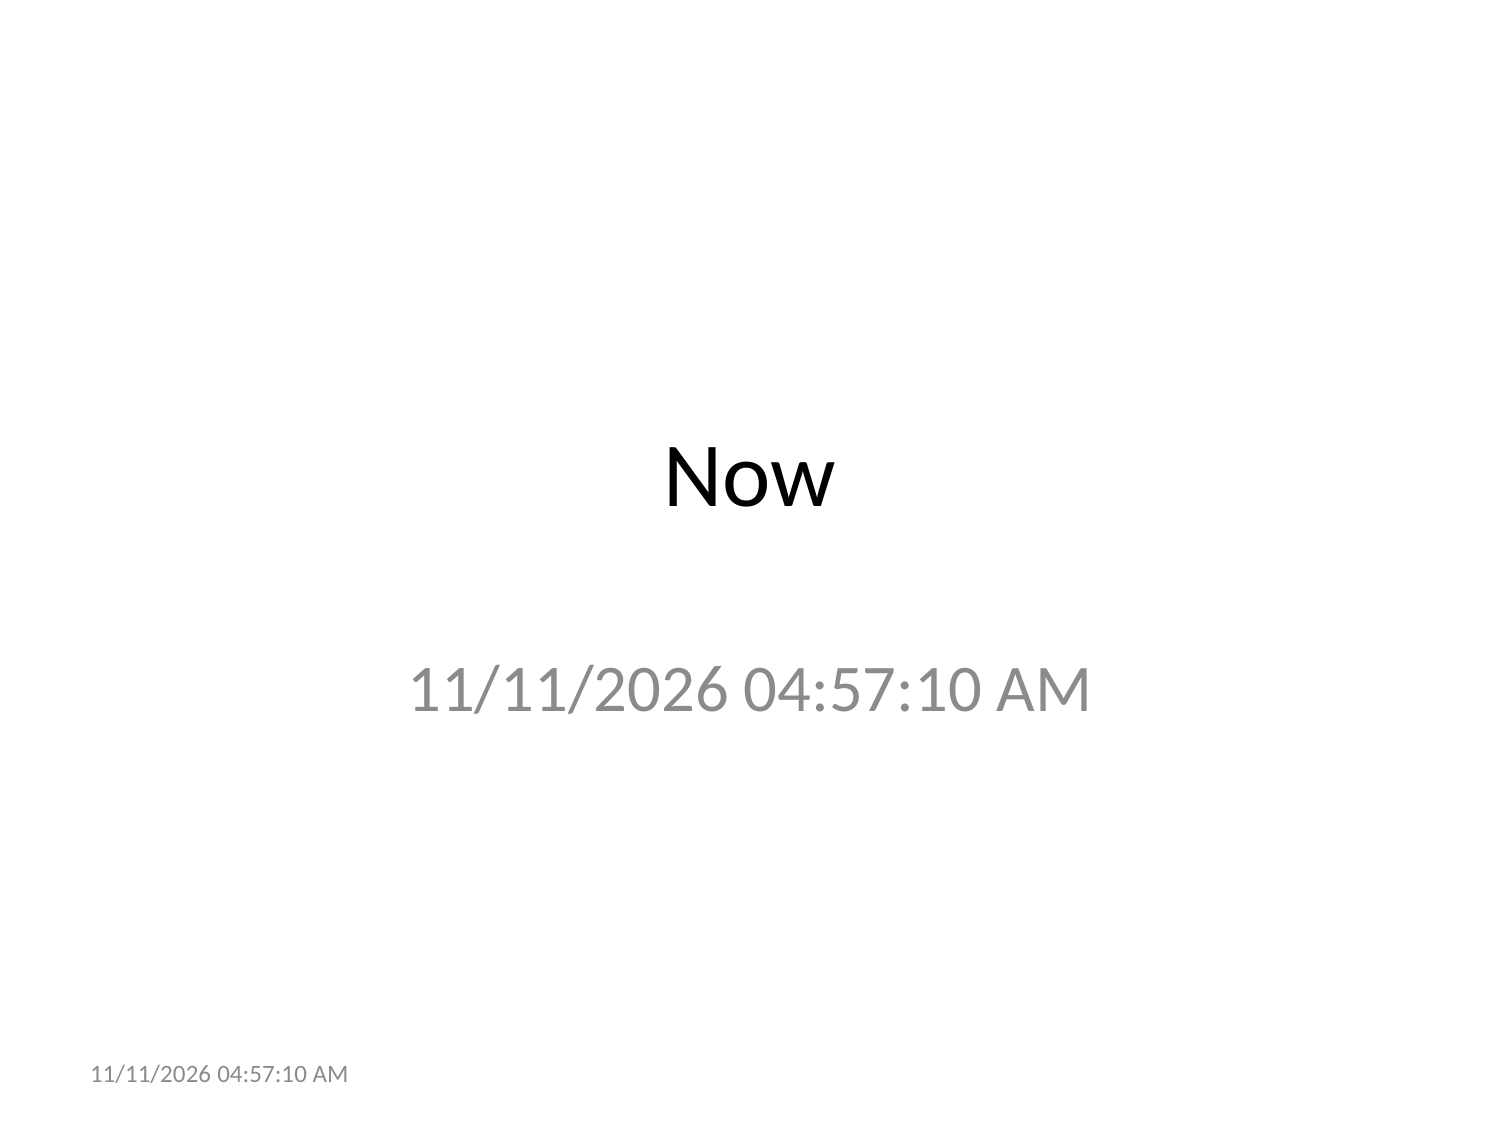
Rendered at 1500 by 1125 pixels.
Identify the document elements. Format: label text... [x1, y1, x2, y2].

title Now [112, 349, 1388, 591]
subtitle 2011-12-19 10:20:04 AM [225, 637, 1275, 925]
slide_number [75, 1042, 425, 1103]
